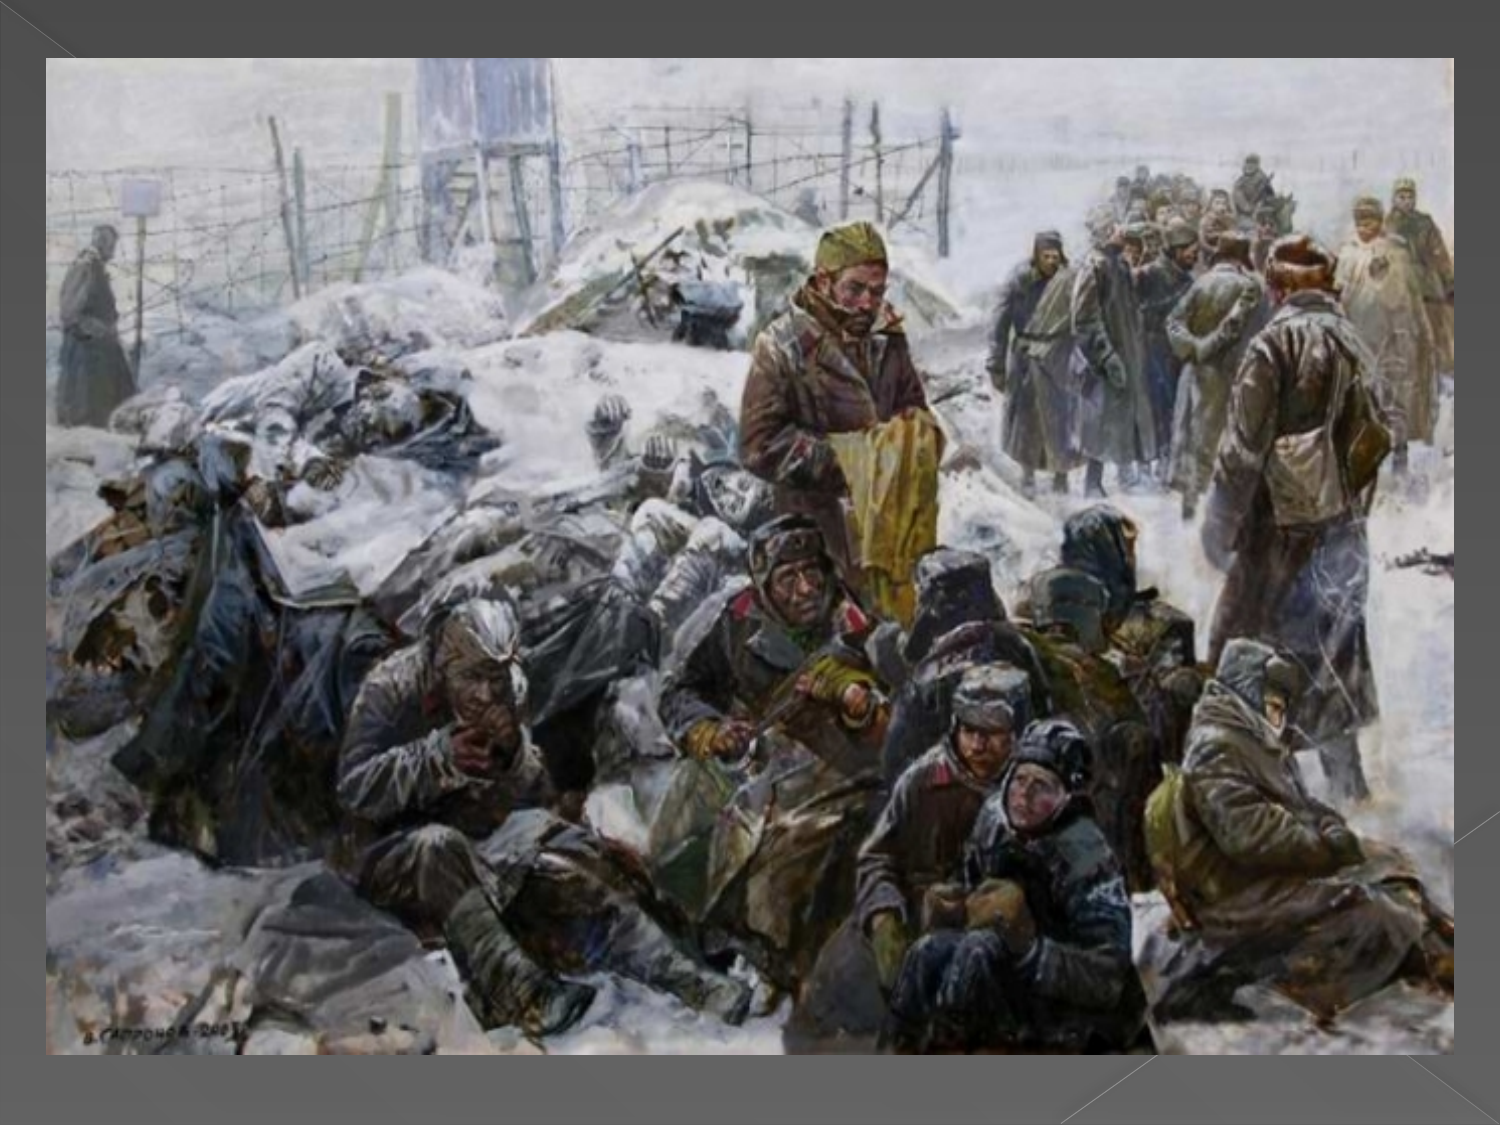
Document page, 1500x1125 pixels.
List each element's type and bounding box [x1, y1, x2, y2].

picture [46, 58, 1454, 1055]
